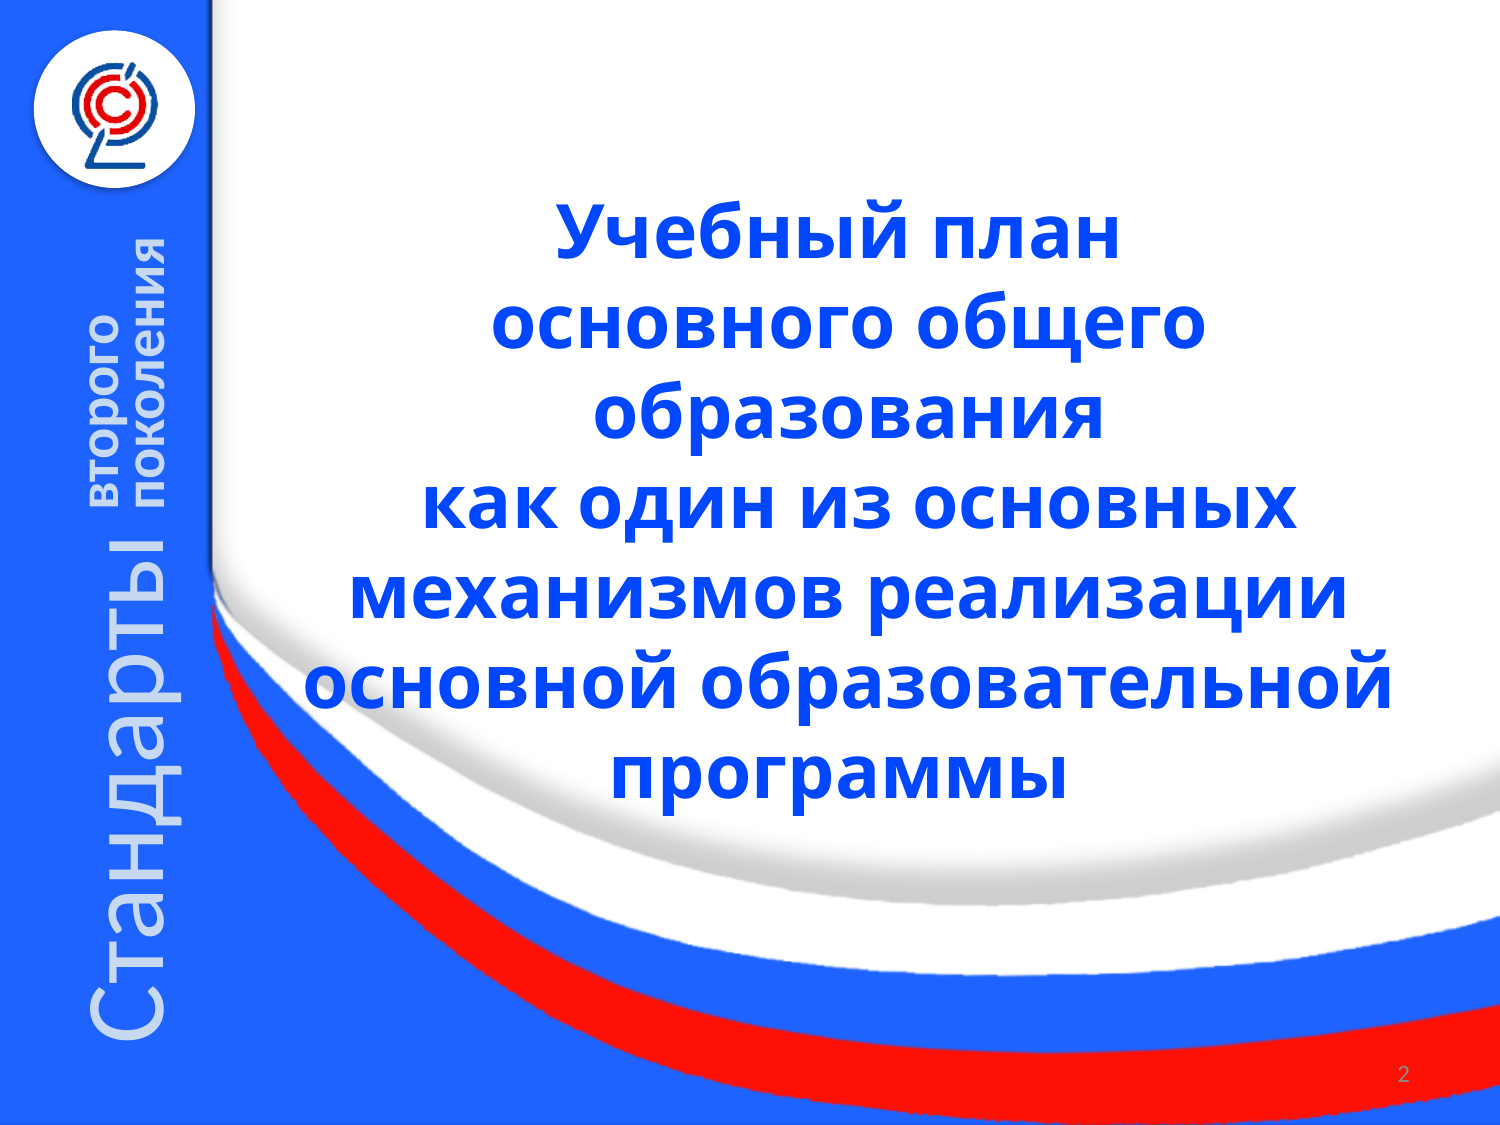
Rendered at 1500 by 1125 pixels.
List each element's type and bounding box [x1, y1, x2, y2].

text_box [33, 30, 196, 189]
picture [0, 0, 1500, 1125]
